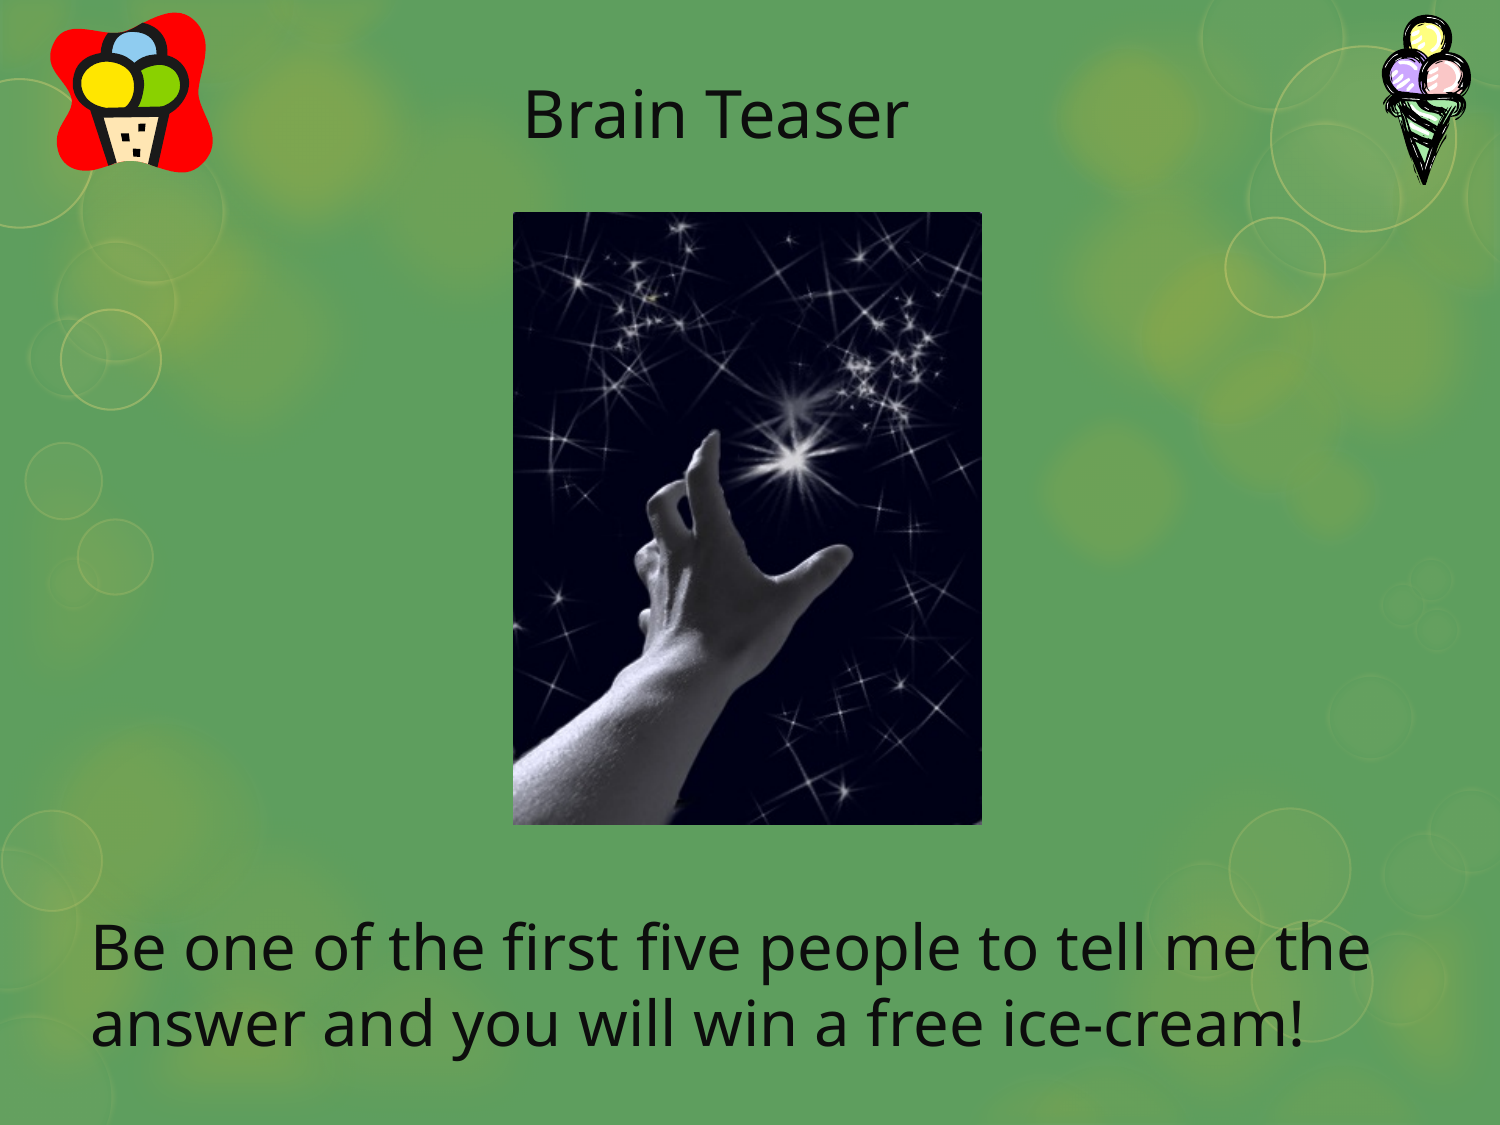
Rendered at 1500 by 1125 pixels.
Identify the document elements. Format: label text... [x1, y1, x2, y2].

picture [512, 211, 983, 826]
text_box Be one of the first five people to tell me the answer and you will win a free ice-cream! [74, 900, 1425, 1088]
picture [49, 11, 215, 175]
picture [1378, 11, 1472, 189]
title Brain Teaser [507, 36, 993, 188]
